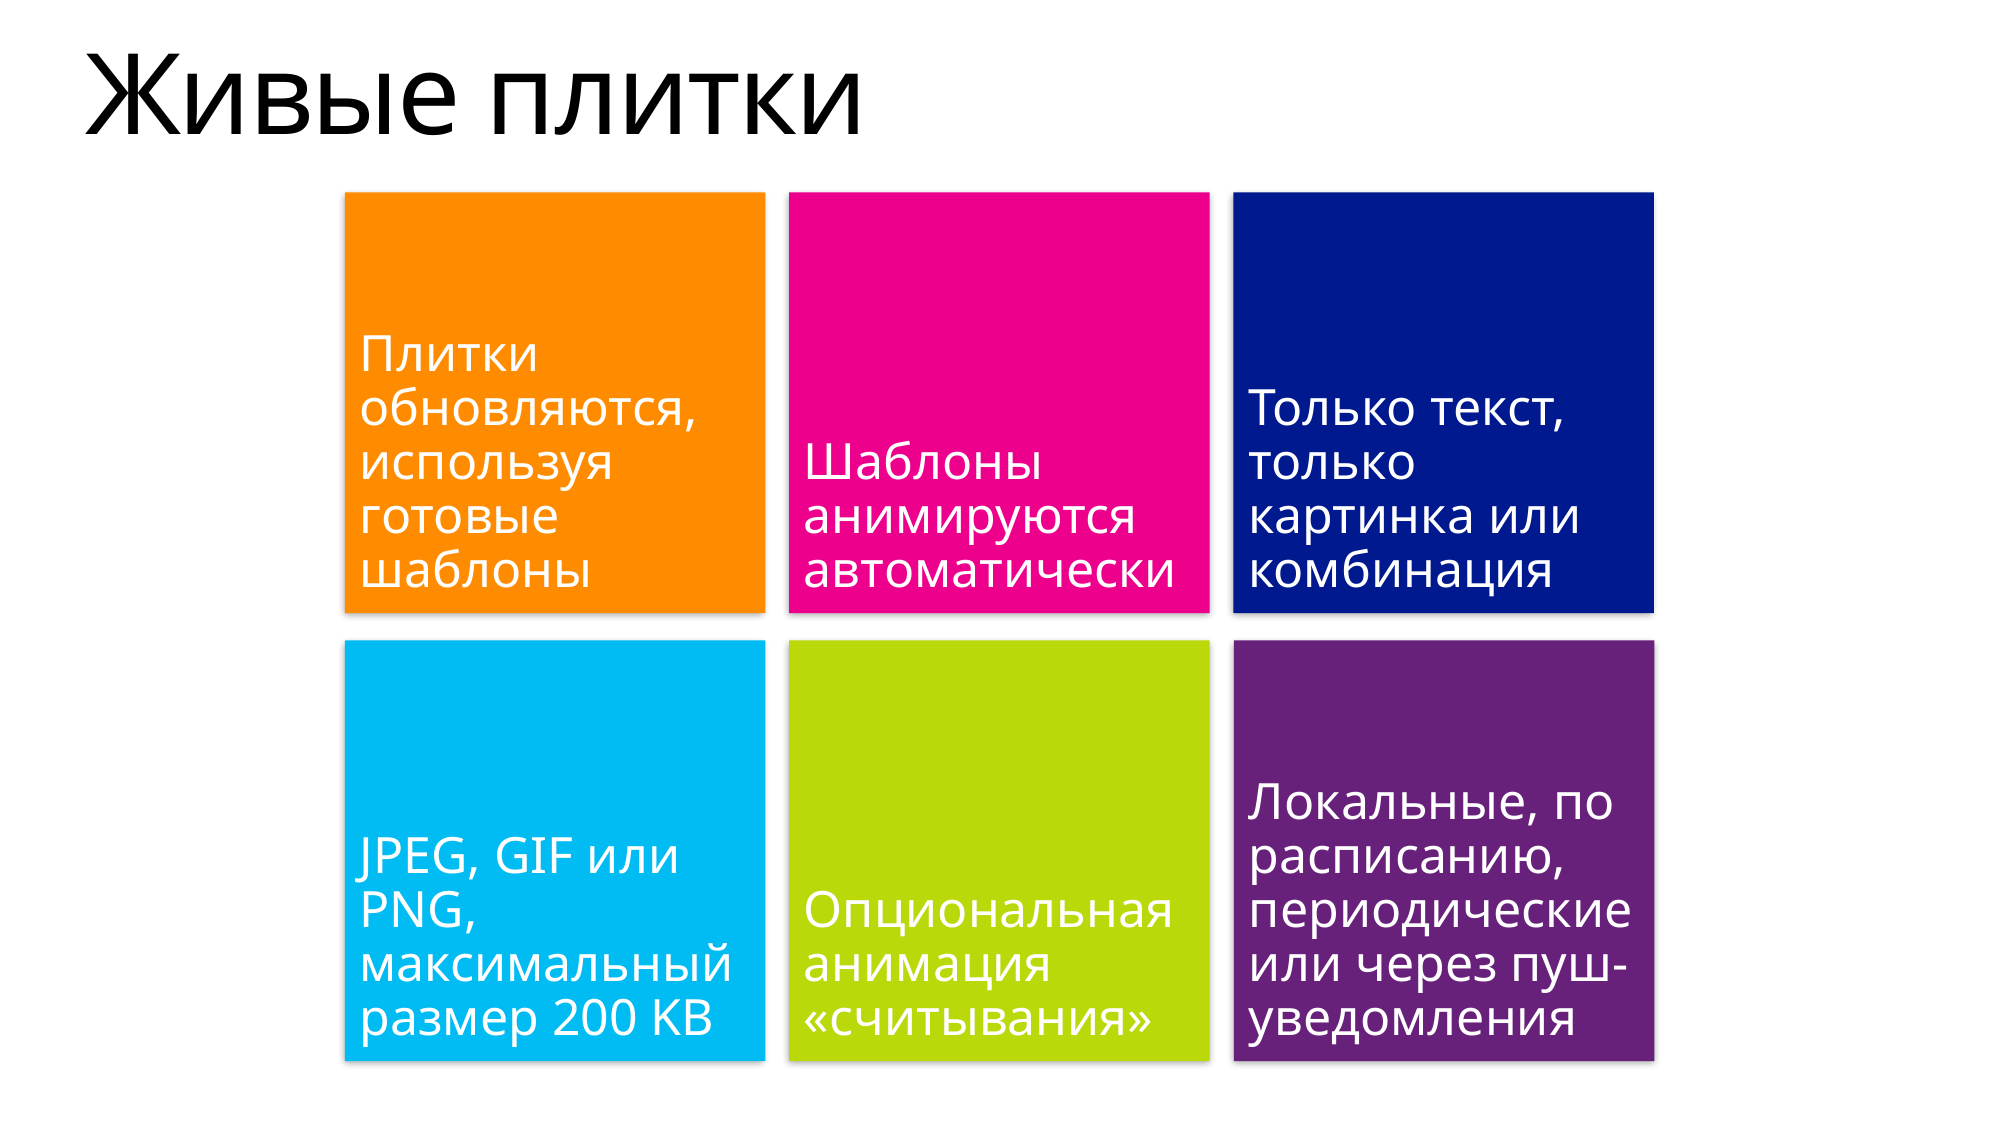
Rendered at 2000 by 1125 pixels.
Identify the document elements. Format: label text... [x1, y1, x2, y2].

text_box Локальные, по расписанию, периодические или через пуш-уведомления [1233, 640, 1655, 1062]
text_box Только текст, только картинка или комбинация [1233, 192, 1655, 614]
text_box JPEG, GIF или PNG, максимальный размер 200 KB [344, 640, 766, 1062]
text_box Шаблоны анимируются автоматически [788, 192, 1210, 614]
text_box Опциональная анимация «считывания» [788, 640, 1210, 1062]
title Живые плитки [85, 37, 1914, 161]
text_box Плитки обновляются, используя готовые шаблоны [344, 192, 766, 614]
